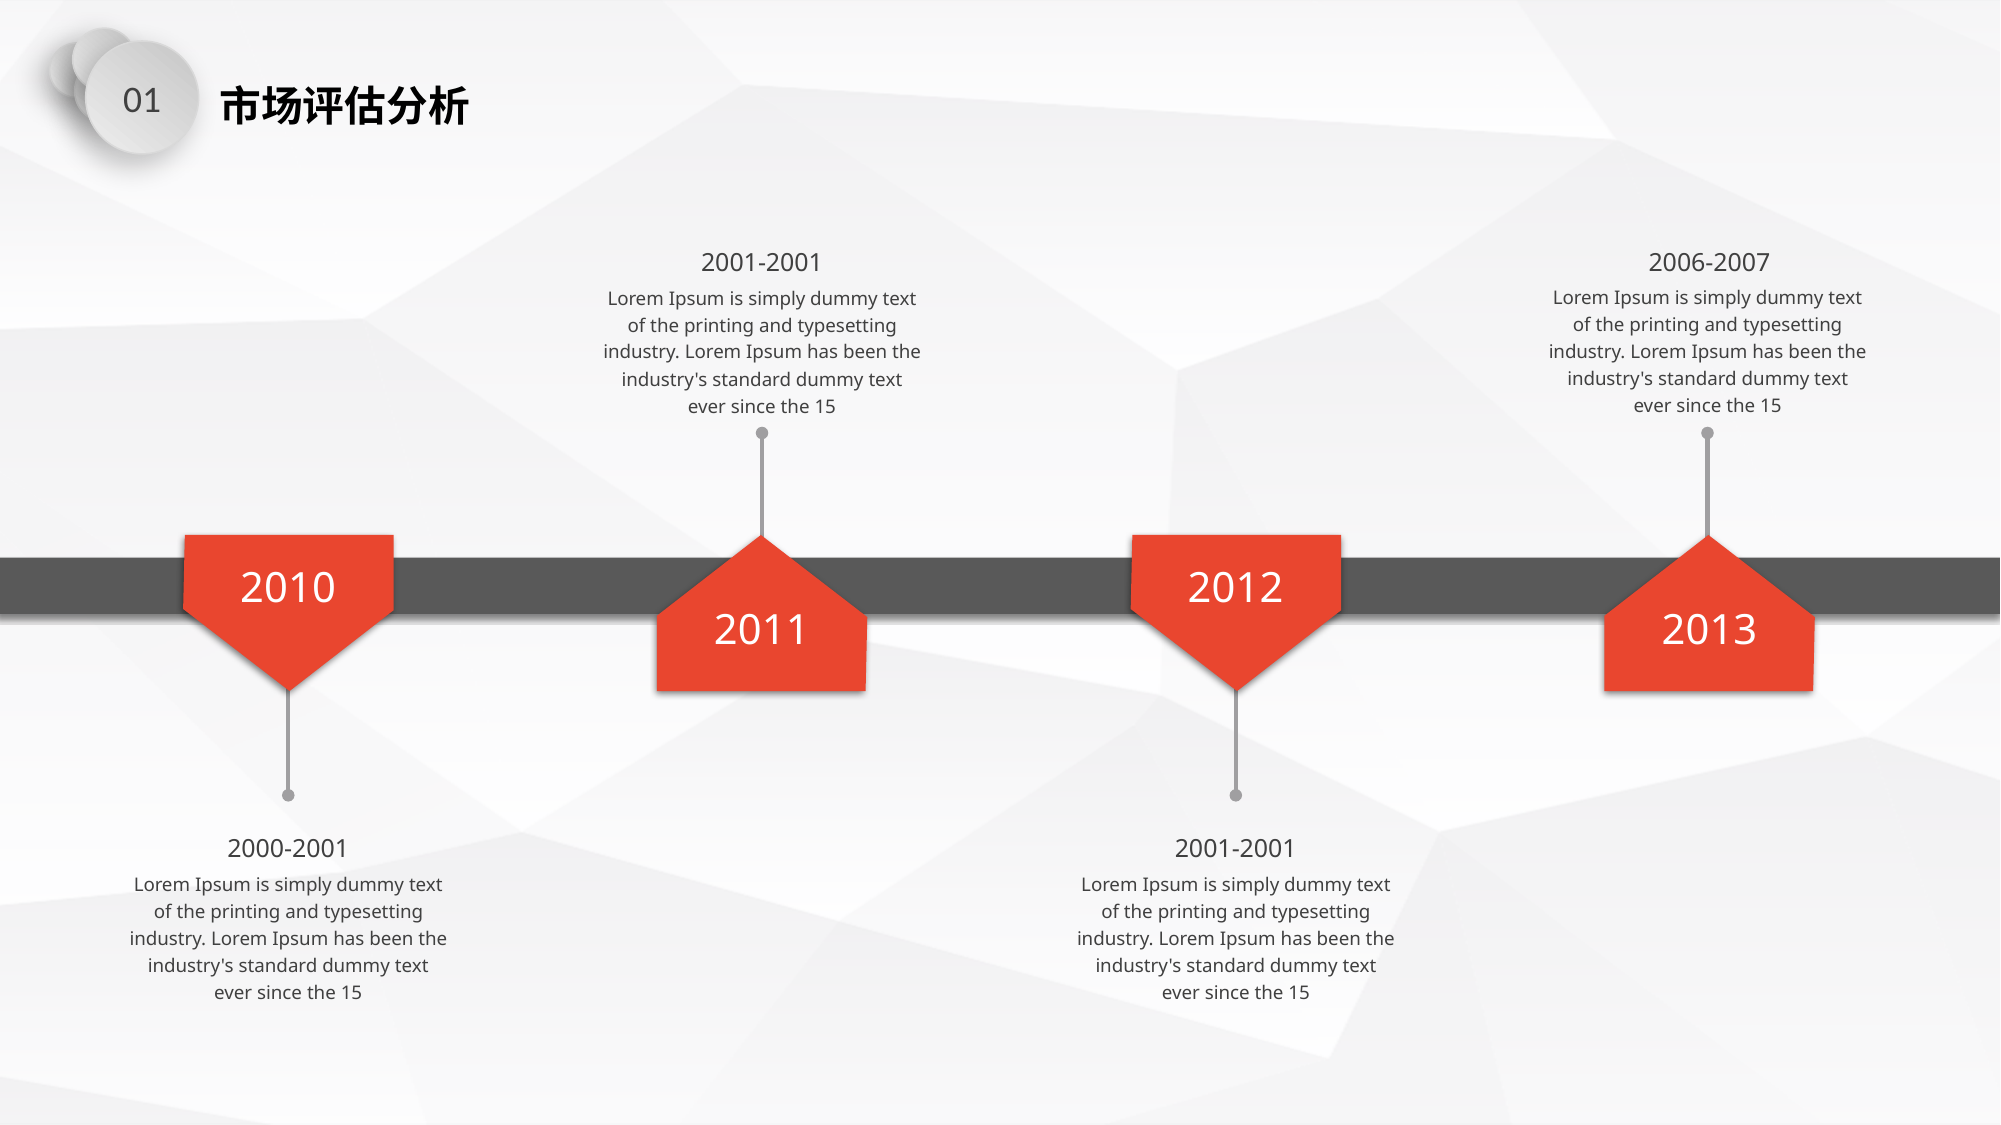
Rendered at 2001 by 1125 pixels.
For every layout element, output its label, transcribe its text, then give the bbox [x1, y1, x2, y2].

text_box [49, 28, 199, 154]
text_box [129, 534, 448, 977]
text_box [602, 231, 922, 692]
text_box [1076, 534, 1395, 977]
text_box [1548, 231, 1867, 692]
text_box [0, 557, 129, 614]
text_box [1867, 557, 2000, 614]
text_box [1395, 557, 1548, 614]
text_box 市场评估分析 [199, 72, 491, 138]
text_box [448, 557, 602, 614]
picture [0, 0, 2001, 1125]
text_box [922, 557, 1076, 614]
